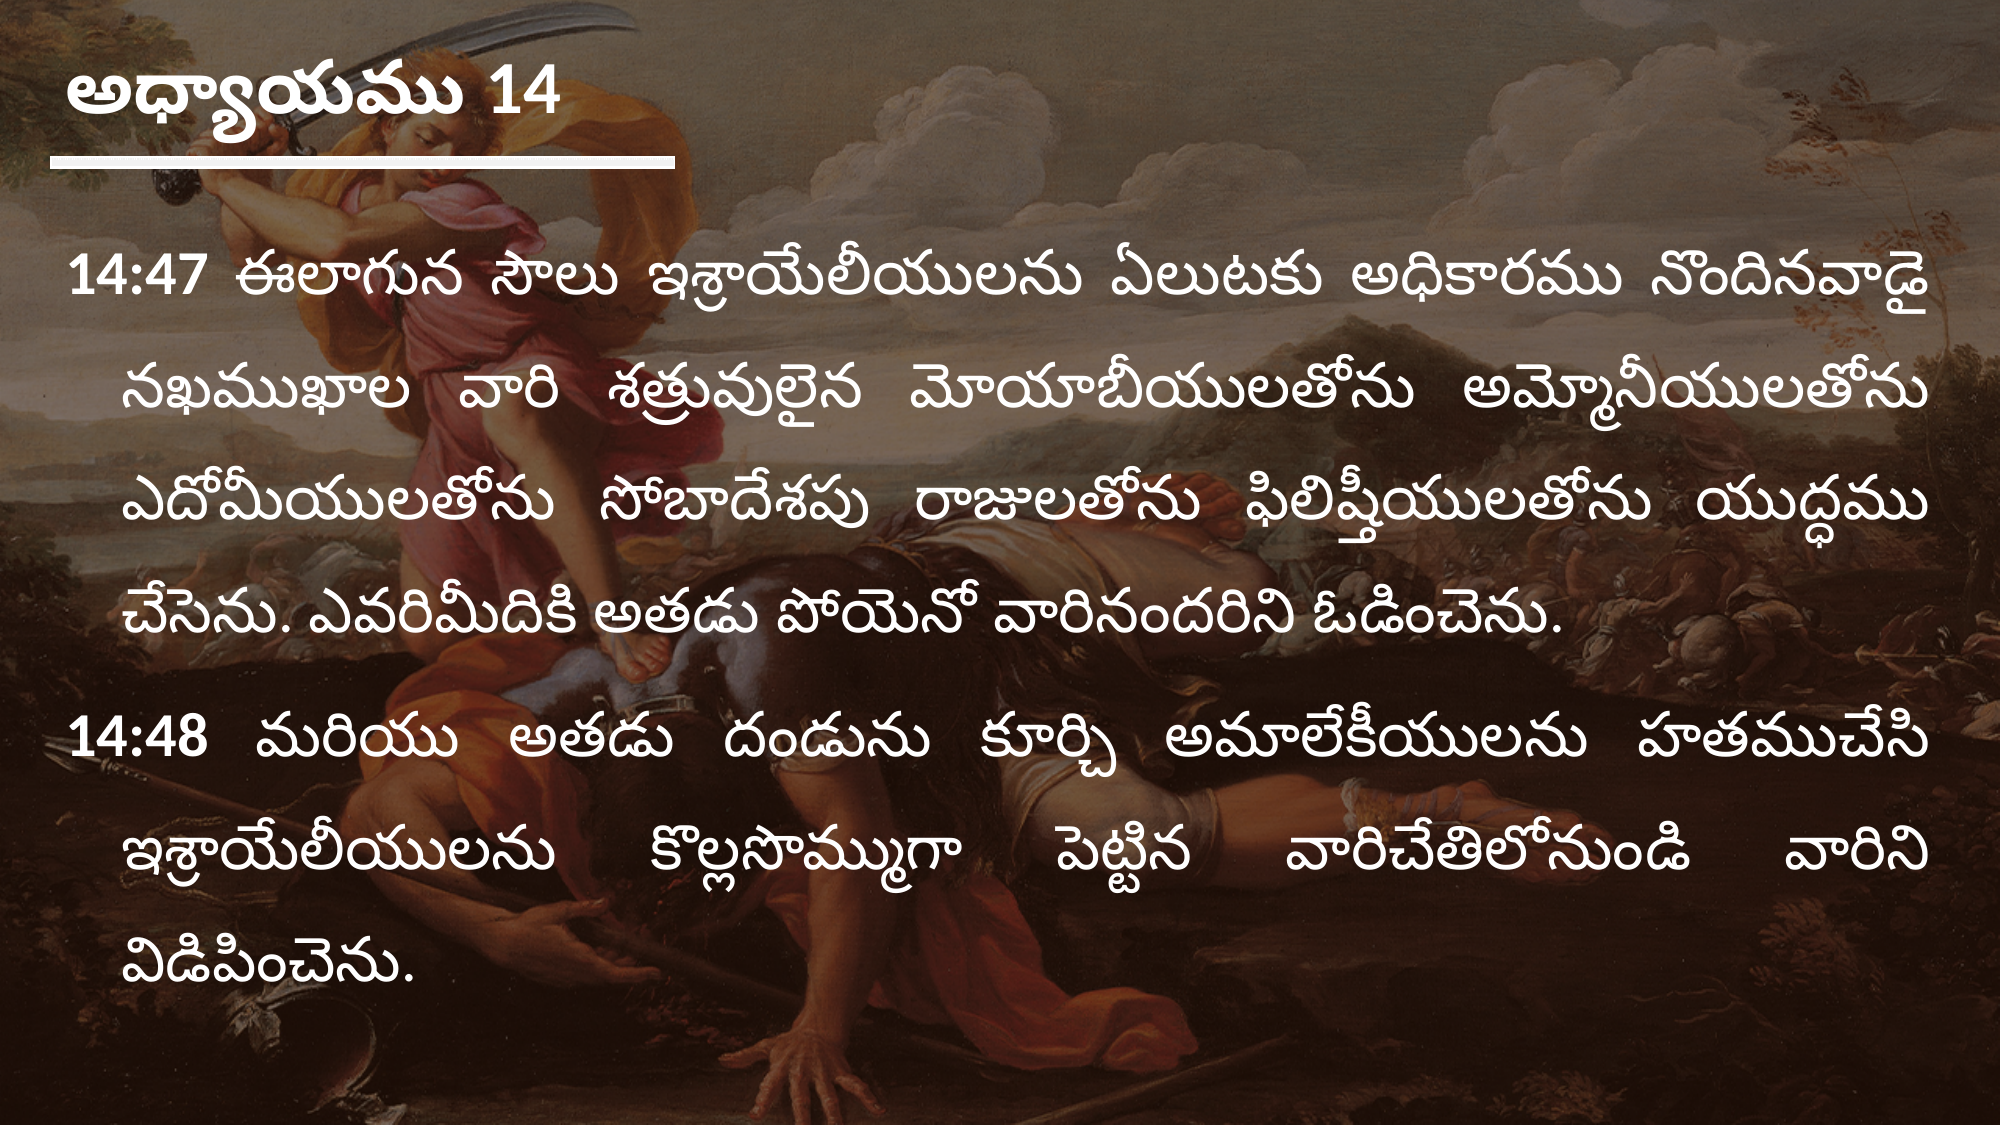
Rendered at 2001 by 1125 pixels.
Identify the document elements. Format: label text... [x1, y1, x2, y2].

picture [0, 0, 2000, 1125]
list 14:47 ఈలాగున సౌలు ఇశ్రాయేలీయులను ఏలుటకు అధికారము నొందినవాడై నఖముఖాల వారి శత్రువులైన మోయాబీయులతోను అమ్మోనీయులతోను ఎదోమీయులతోను సోబాదేశపు రాజులతోను ఫిలిష్తీయులతోను యుద్ధము చేసెను. ఎవరిమీదికి అతడు పోయెనో వారినందరిని ఓడించెను. 14:48 మరియు అతడు దండును కూర్చి అమాలేకీయులను హతముచేసి ఇశ్రాయేలీయులను కొల్లసొమ్ముగా పెట్టిన వారిచేతిలోనుండి వారిని విడిపించెను. [50, 187, 1946, 1063]
title అధ్యాయము 14 [50, 0, 1925, 167]
